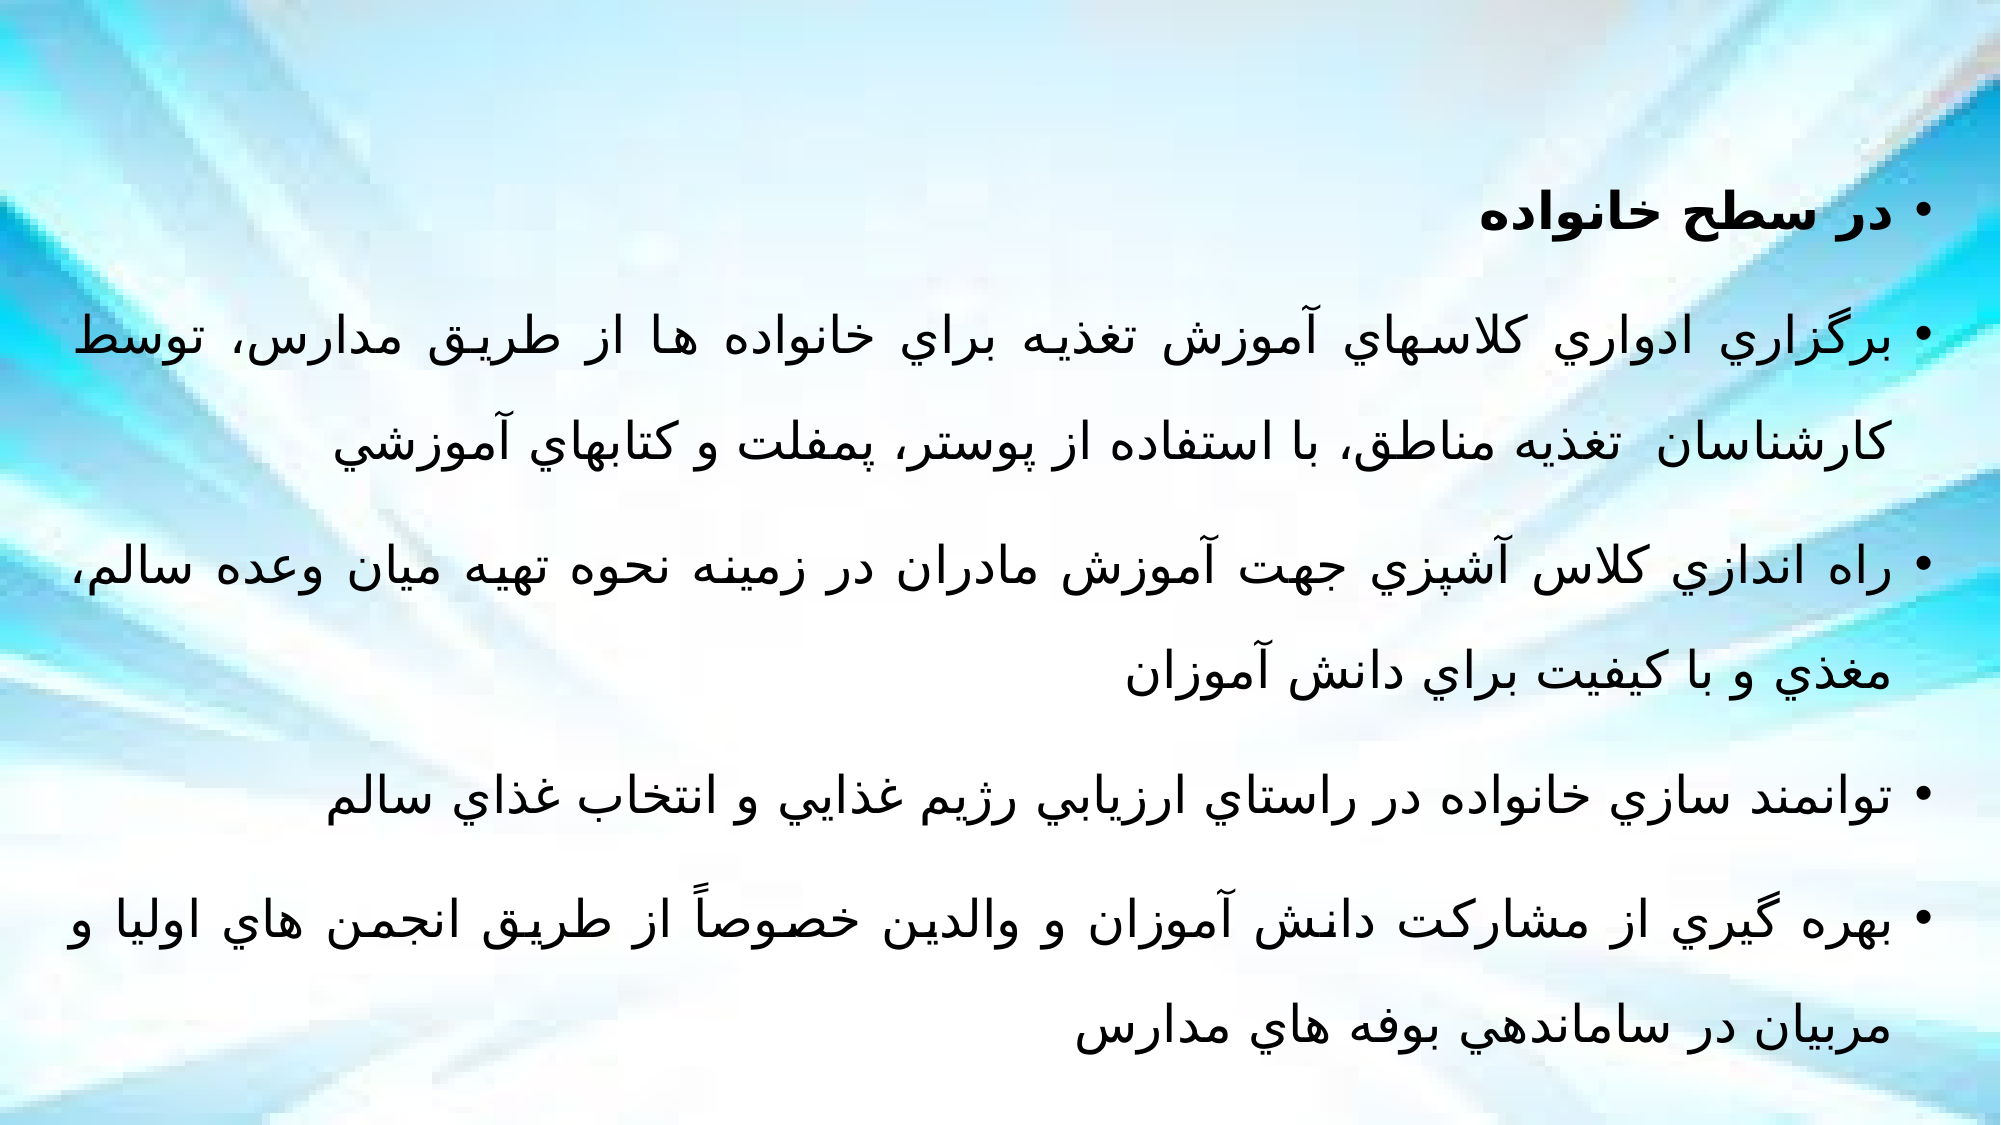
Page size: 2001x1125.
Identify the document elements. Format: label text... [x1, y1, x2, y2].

picture [0, 0, 2001, 1125]
list در سطح خانواده برگزاري ادواري كلاسهاي آموزش تغذيه براي خانواده ها از طريق مدارس، توسط كارشناسان تغذيه مناطق، با استفاده از پوستر، پمفلت و كتابهاي آموزشي راه اندازي كلاس آشپزي جهت آموزش مادران در زمينه نحوه تهيه ميان وعده سالم، مغذي و با كيفيت براي دانش آموزان توانمند سازي خانواده در راستاي ارزيابي رژيم غذايي و انتخاب غذاي سالم بهره گيري از مشاركت دانش آموزان و والدين خصوصاً از طريق انجمن هاي اوليا و مربيان در ساماندهي بوفه هاي مدارس [50, 126, 1946, 1074]
